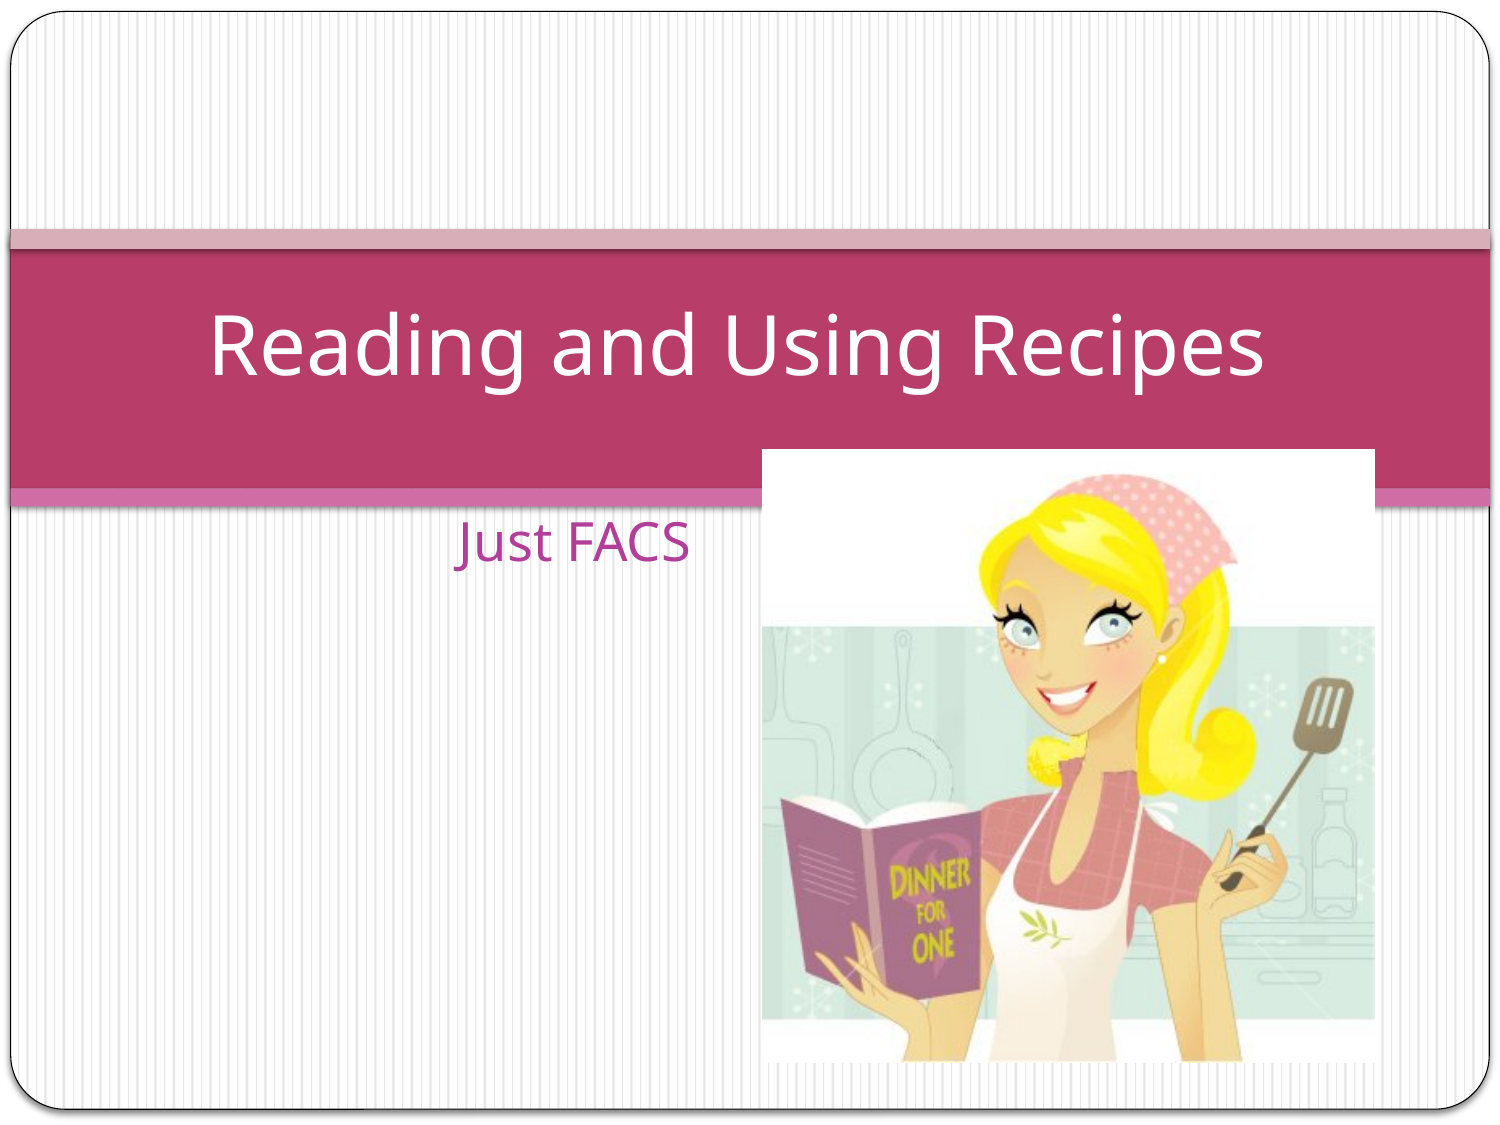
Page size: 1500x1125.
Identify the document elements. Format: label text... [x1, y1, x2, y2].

picture [762, 449, 1376, 1063]
title Reading and Using Recipes [62, 224, 1413, 467]
subtitle Just FACS [50, 500, 756, 763]
